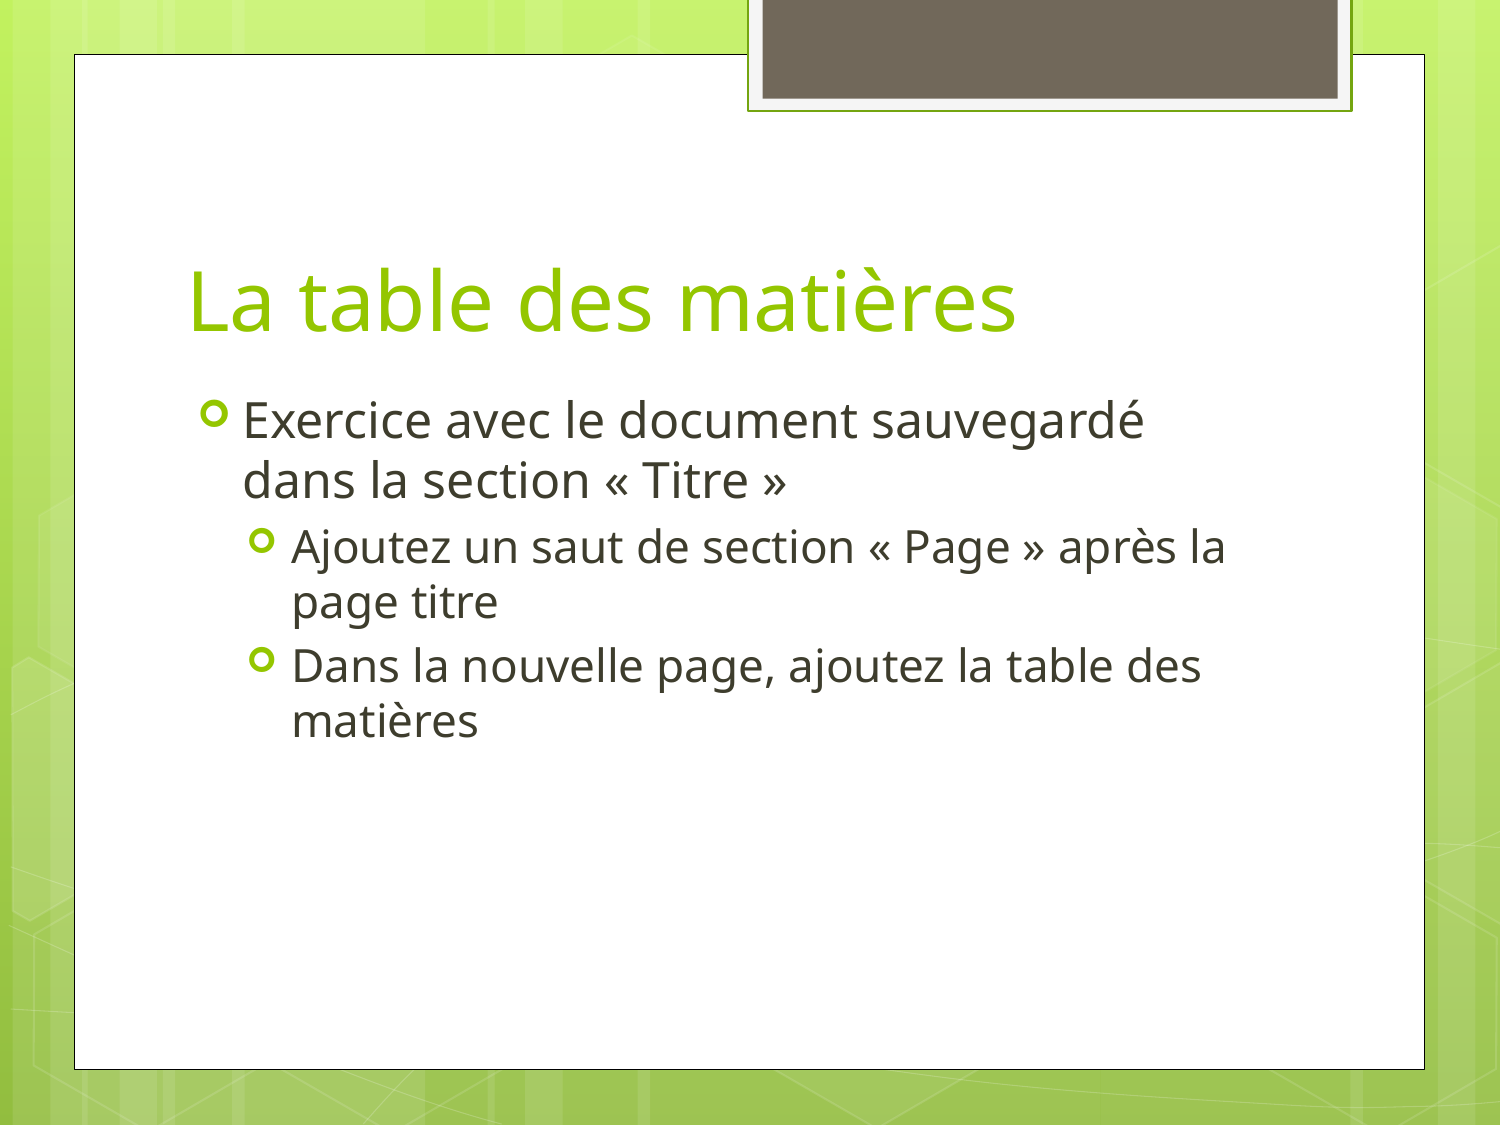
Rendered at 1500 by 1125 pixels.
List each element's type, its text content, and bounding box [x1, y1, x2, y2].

title La table des matières [171, 168, 1324, 357]
list Exercice avec le document sauvegardé dans la section « Titre » Ajoutez un saut de section « Page » après la page titre Dans la nouvelle page, ajoutez la table des matières [171, 381, 1283, 957]
